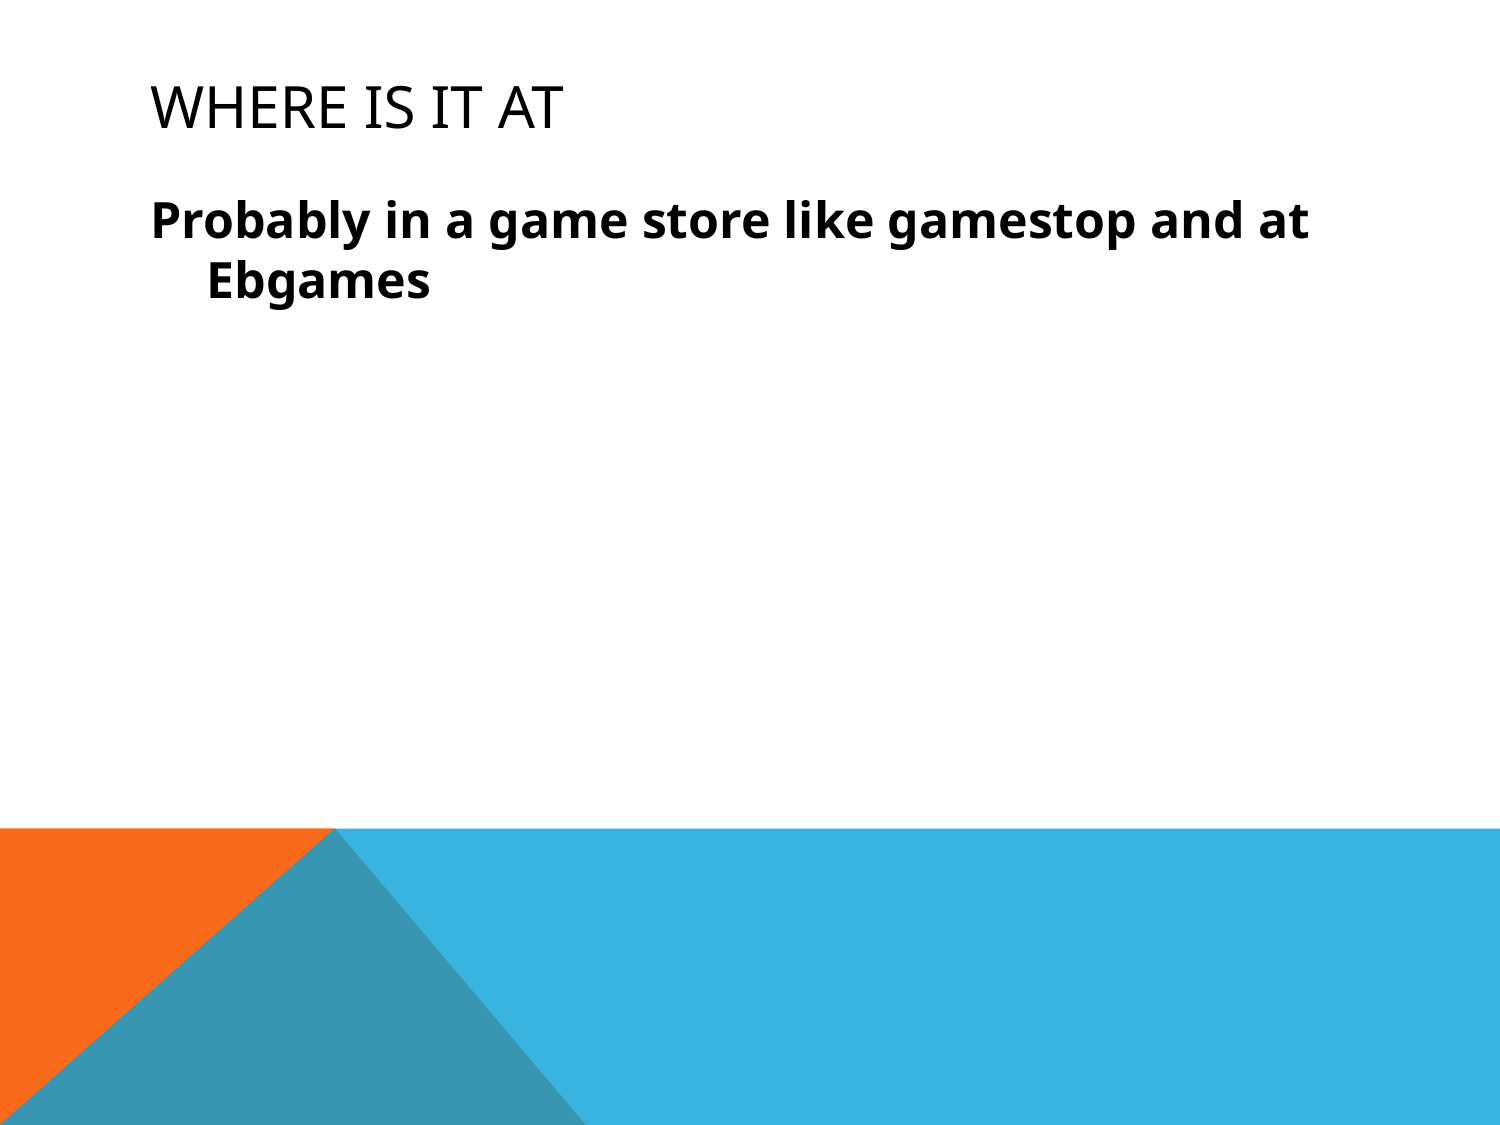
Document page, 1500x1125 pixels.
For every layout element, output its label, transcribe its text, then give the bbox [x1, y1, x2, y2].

title WHERE IS IT AT [135, 60, 1369, 150]
list Probably in a game store like gamestop and at Ebgames [135, 180, 1369, 768]
